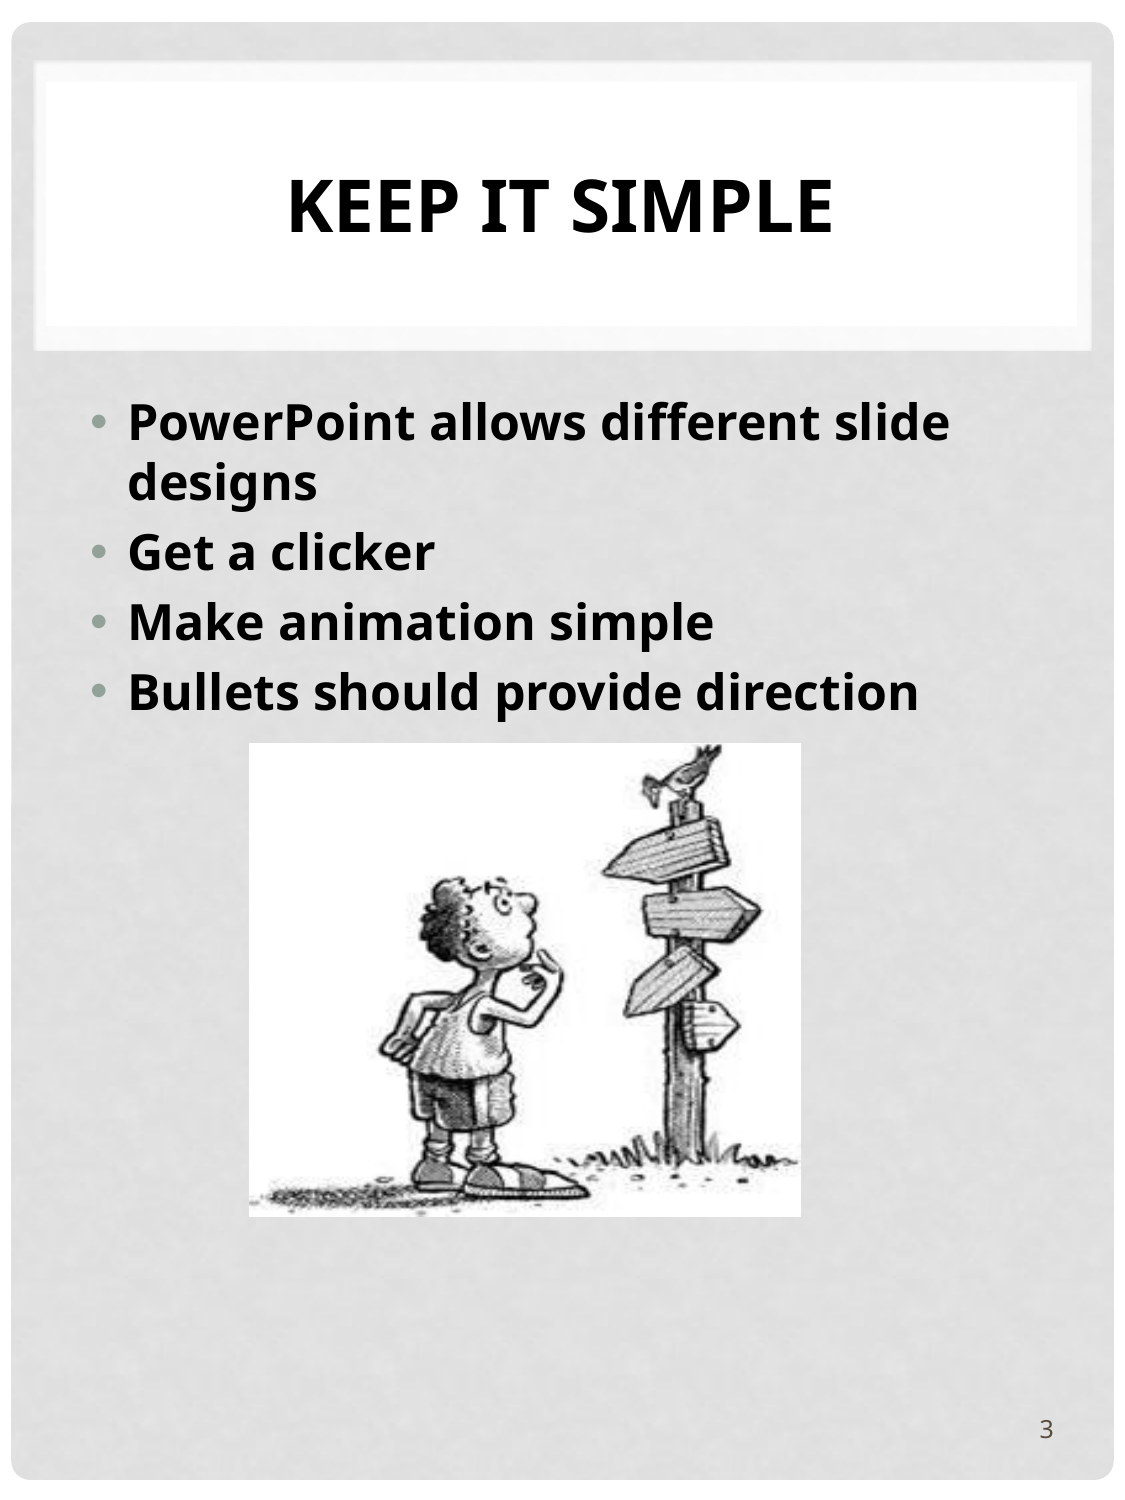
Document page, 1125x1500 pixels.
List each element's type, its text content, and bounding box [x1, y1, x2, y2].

slide_number 3 [806, 1390, 1069, 1471]
picture [249, 743, 801, 1217]
list PowerPoint allows different slide designs Get a clicker Make animation simple Bullets should provide direction [56, 383, 1069, 1340]
title Keep it simple [52, 89, 1069, 317]
